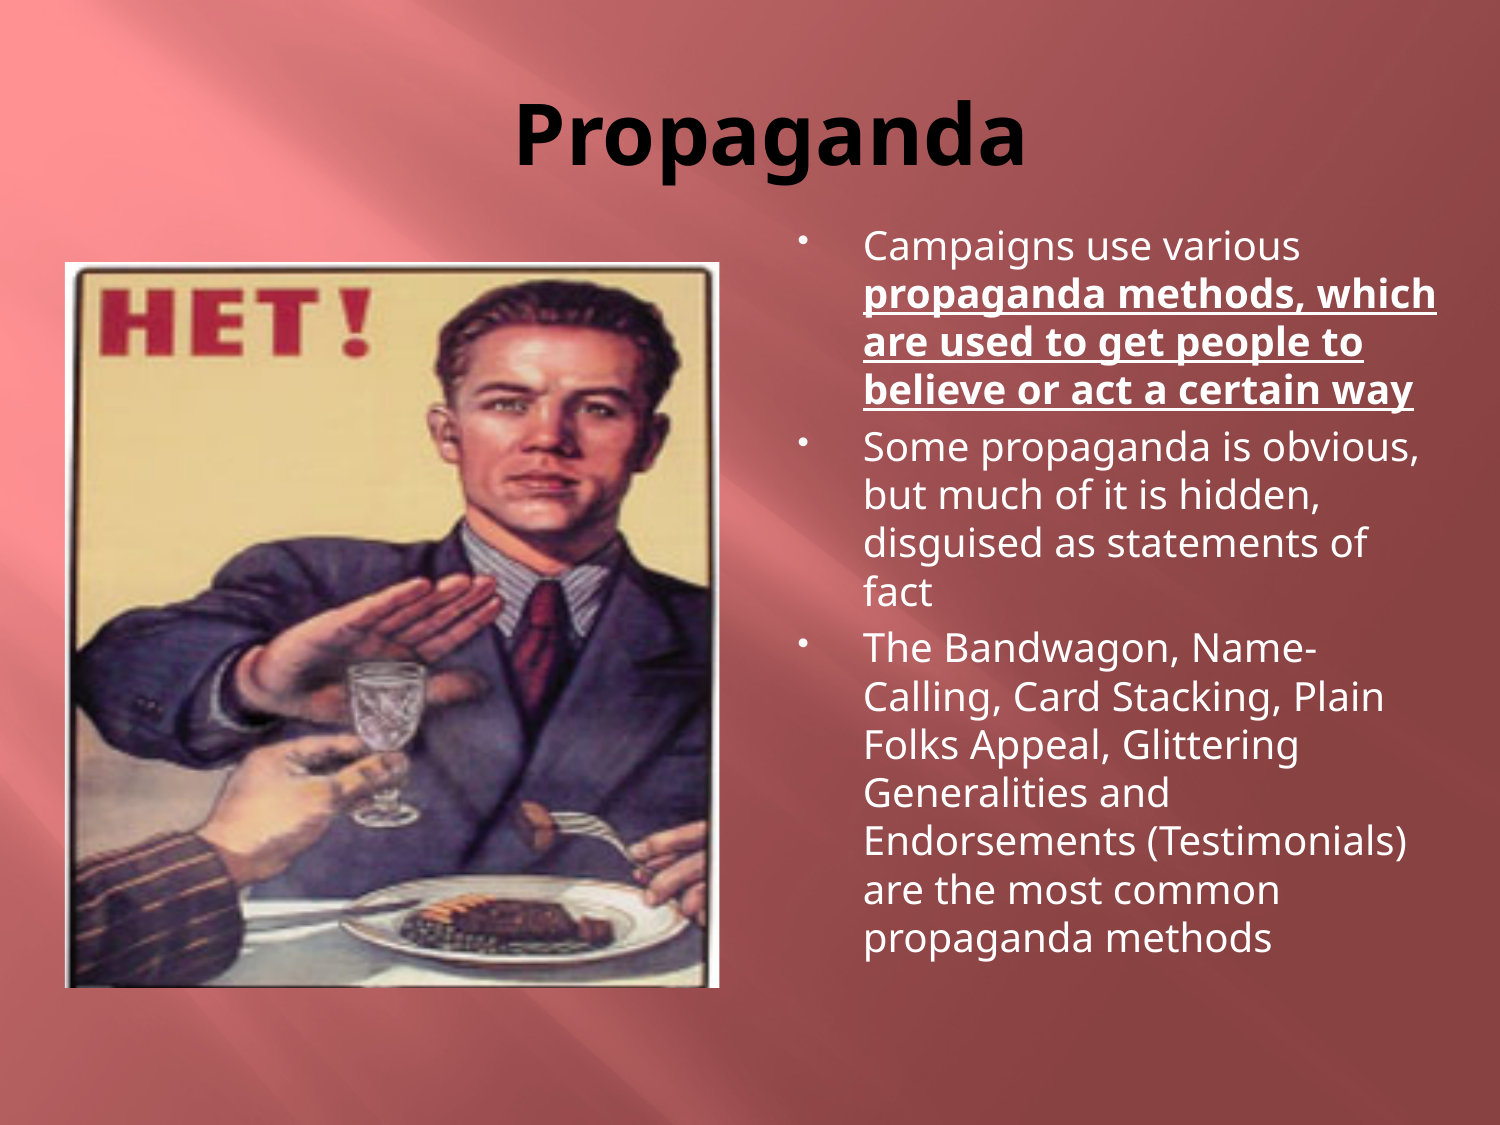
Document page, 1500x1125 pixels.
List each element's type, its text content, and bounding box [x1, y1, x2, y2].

title Propaganda [62, 37, 1413, 225]
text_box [64, 262, 720, 988]
list Campaigns use various propaganda methods, which are used to get people to believe or act a certain way Some propaganda is obvious, but much of it is hidden, disguised as statements of fact The Bandwagon, Name-Calling, Card Stacking, Plain Folks Appeal, Glittering Generalities and Endorsements (Testimonials) are the most common propaganda methods [762, 212, 1463, 1013]
